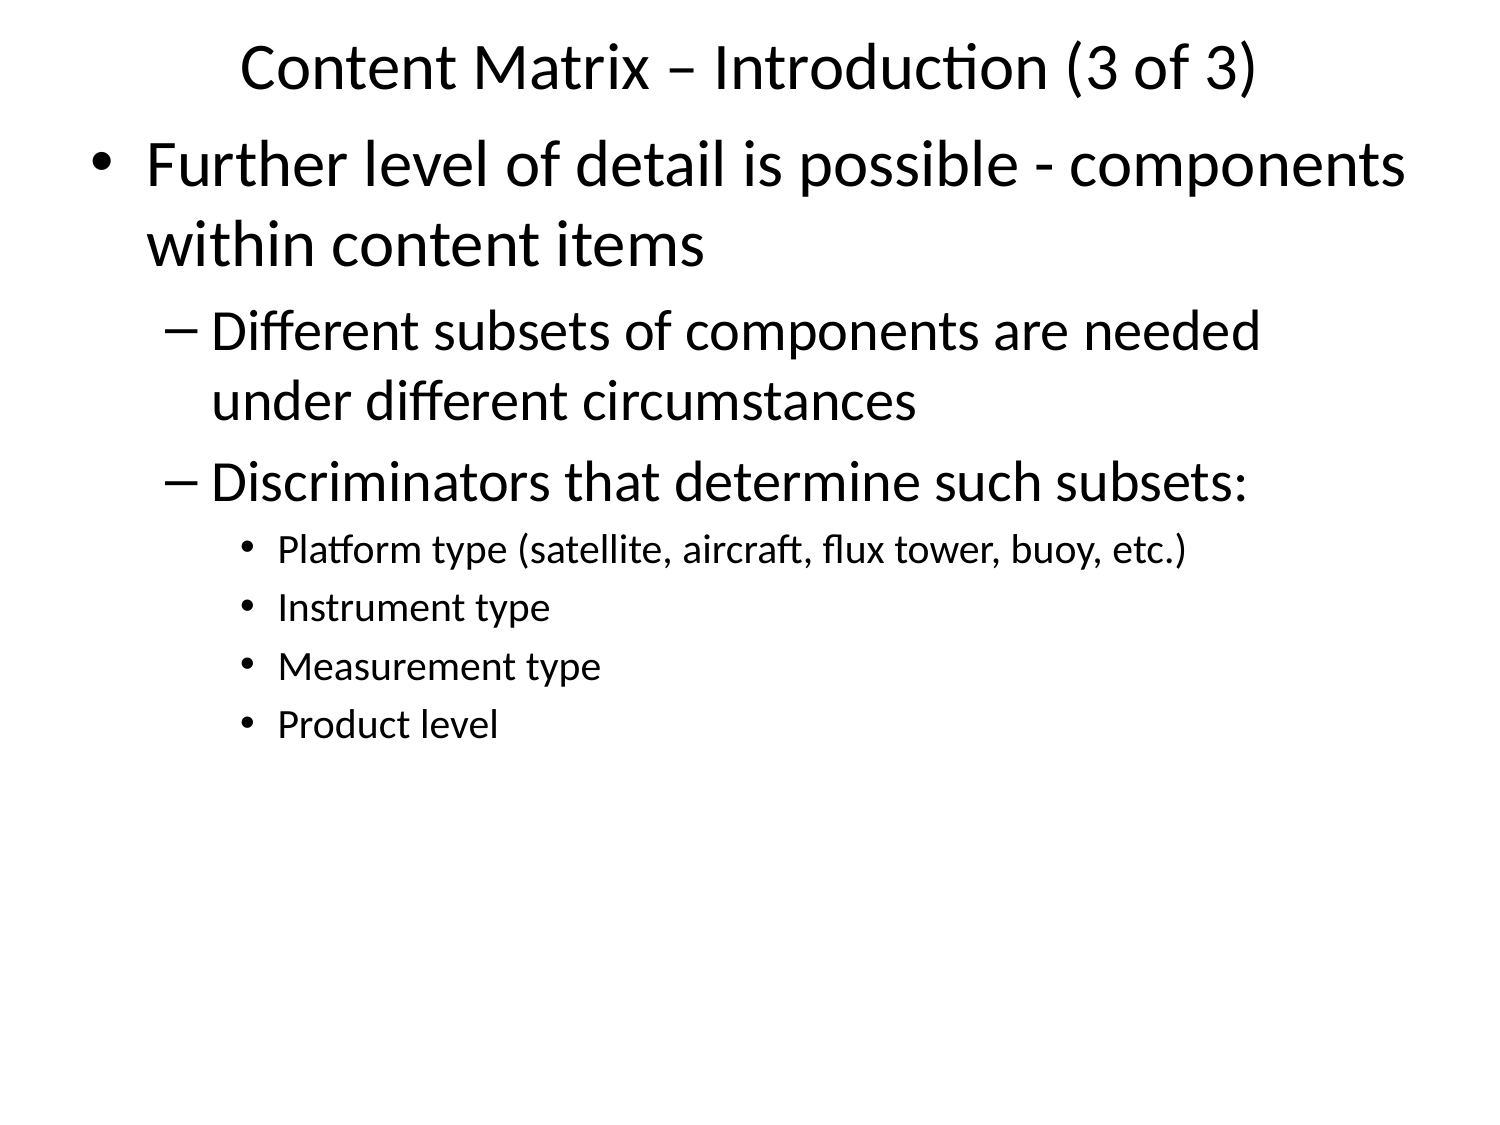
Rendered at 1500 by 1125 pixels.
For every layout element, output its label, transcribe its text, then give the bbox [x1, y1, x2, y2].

list Further level of detail is possible - components within content items Different subsets of components are needed under different circumstances Discriminators that determine such subsets: Platform type (satellite, aircraft, flux tower, buoy, etc.) Instrument type Measurement type Product level [74, 112, 1426, 976]
title Content Matrix – Introduction (3 of 3) [74, 0, 1426, 112]
